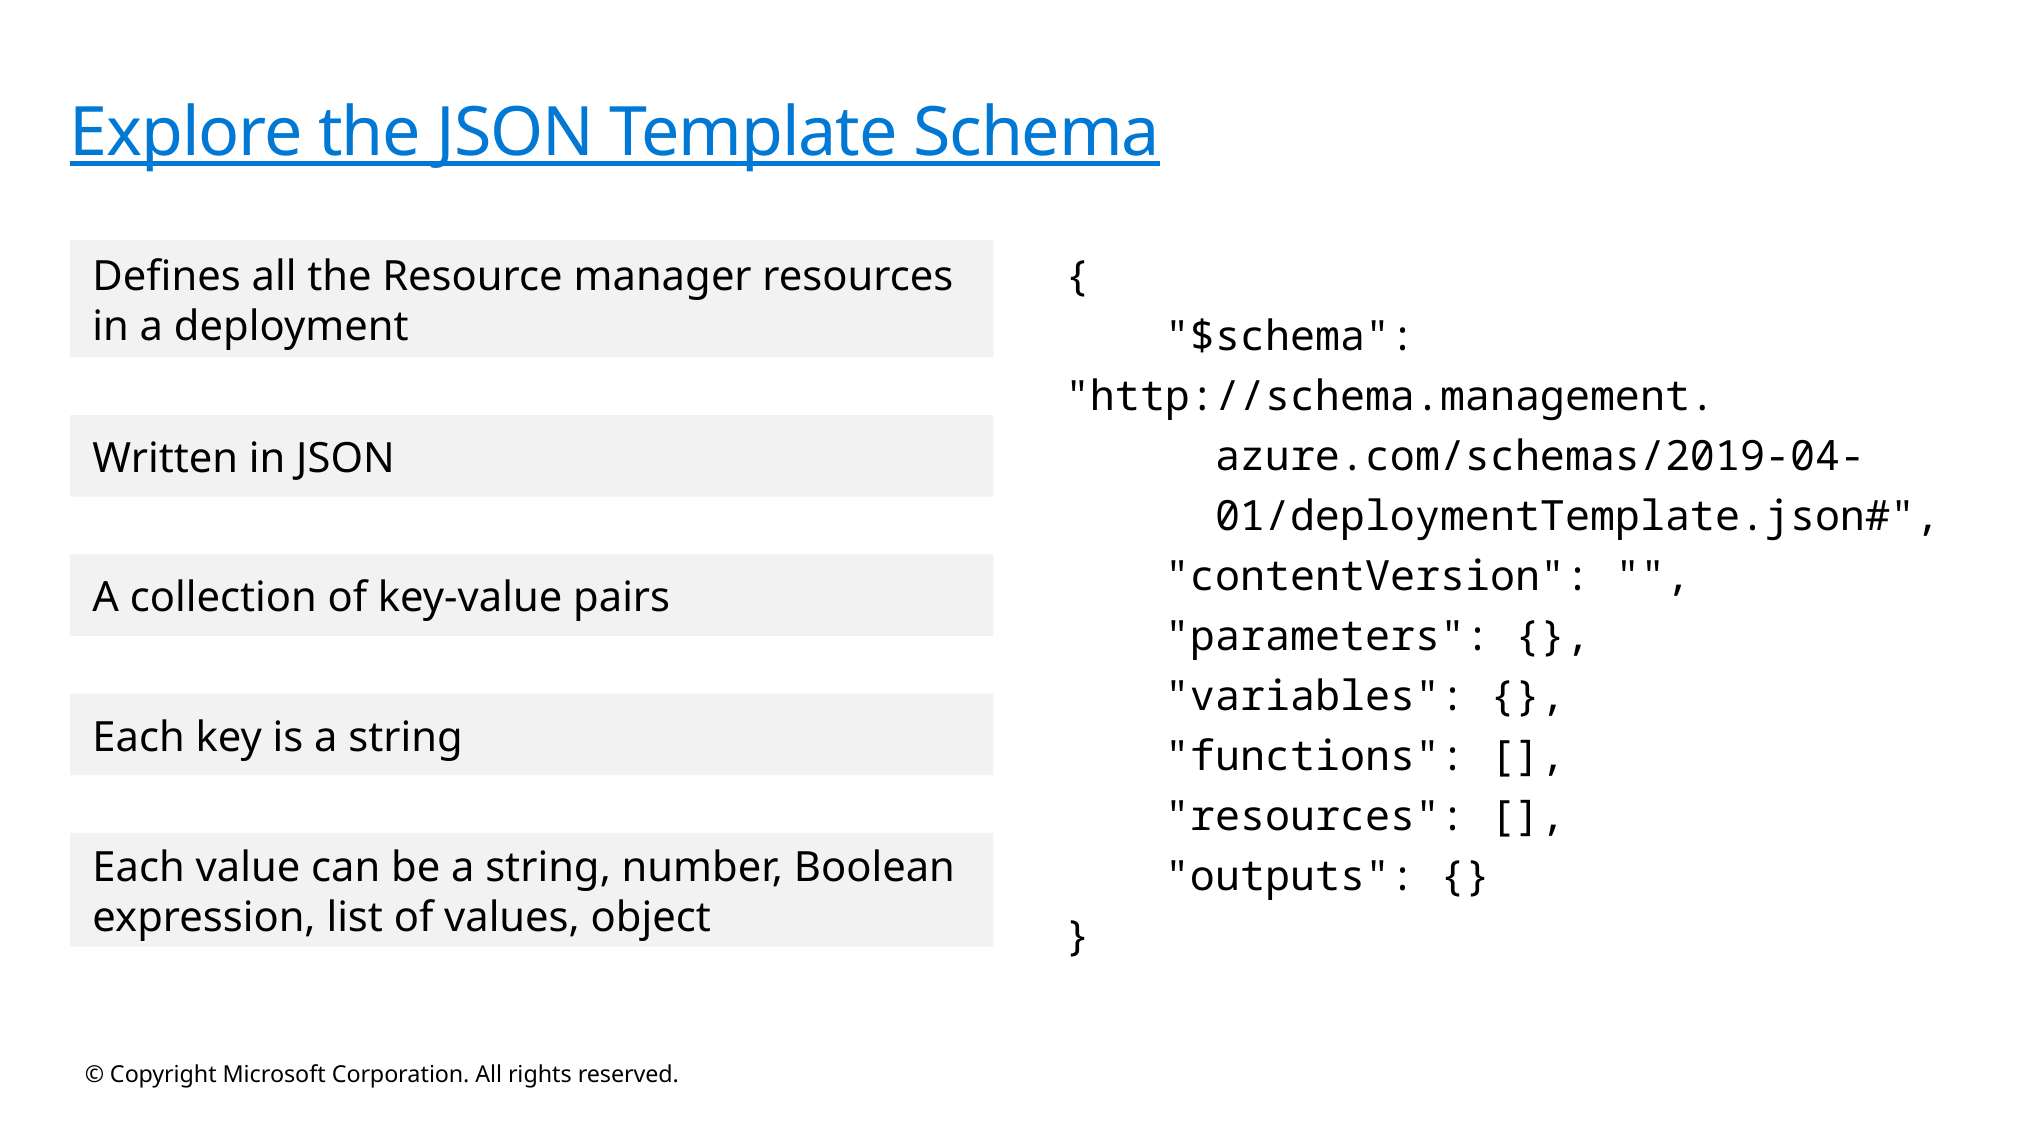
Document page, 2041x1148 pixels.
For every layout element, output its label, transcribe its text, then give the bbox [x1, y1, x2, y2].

text_box Defines all the Resource manager resources in a deployment [69, 240, 994, 358]
text_box Written in JSON [69, 415, 994, 497]
text_box Each value can be a string, number, Boolean expression, list of values, object [69, 832, 994, 947]
text_box A collection of key-value pairs [69, 554, 994, 636]
text_box Each key is a string [69, 693, 994, 776]
text_box { "$schema": "http://schema.management. azure.com/schemas/2019-04- 01/deploymentTemplate.json#", "contentVersion": "", "parameters": {}, "variables": {}, "functions": [], "resources": [], "outputs": {} } [1019, 193, 1971, 998]
title Explore the JSON Template Schema [70, 73, 1968, 188]
